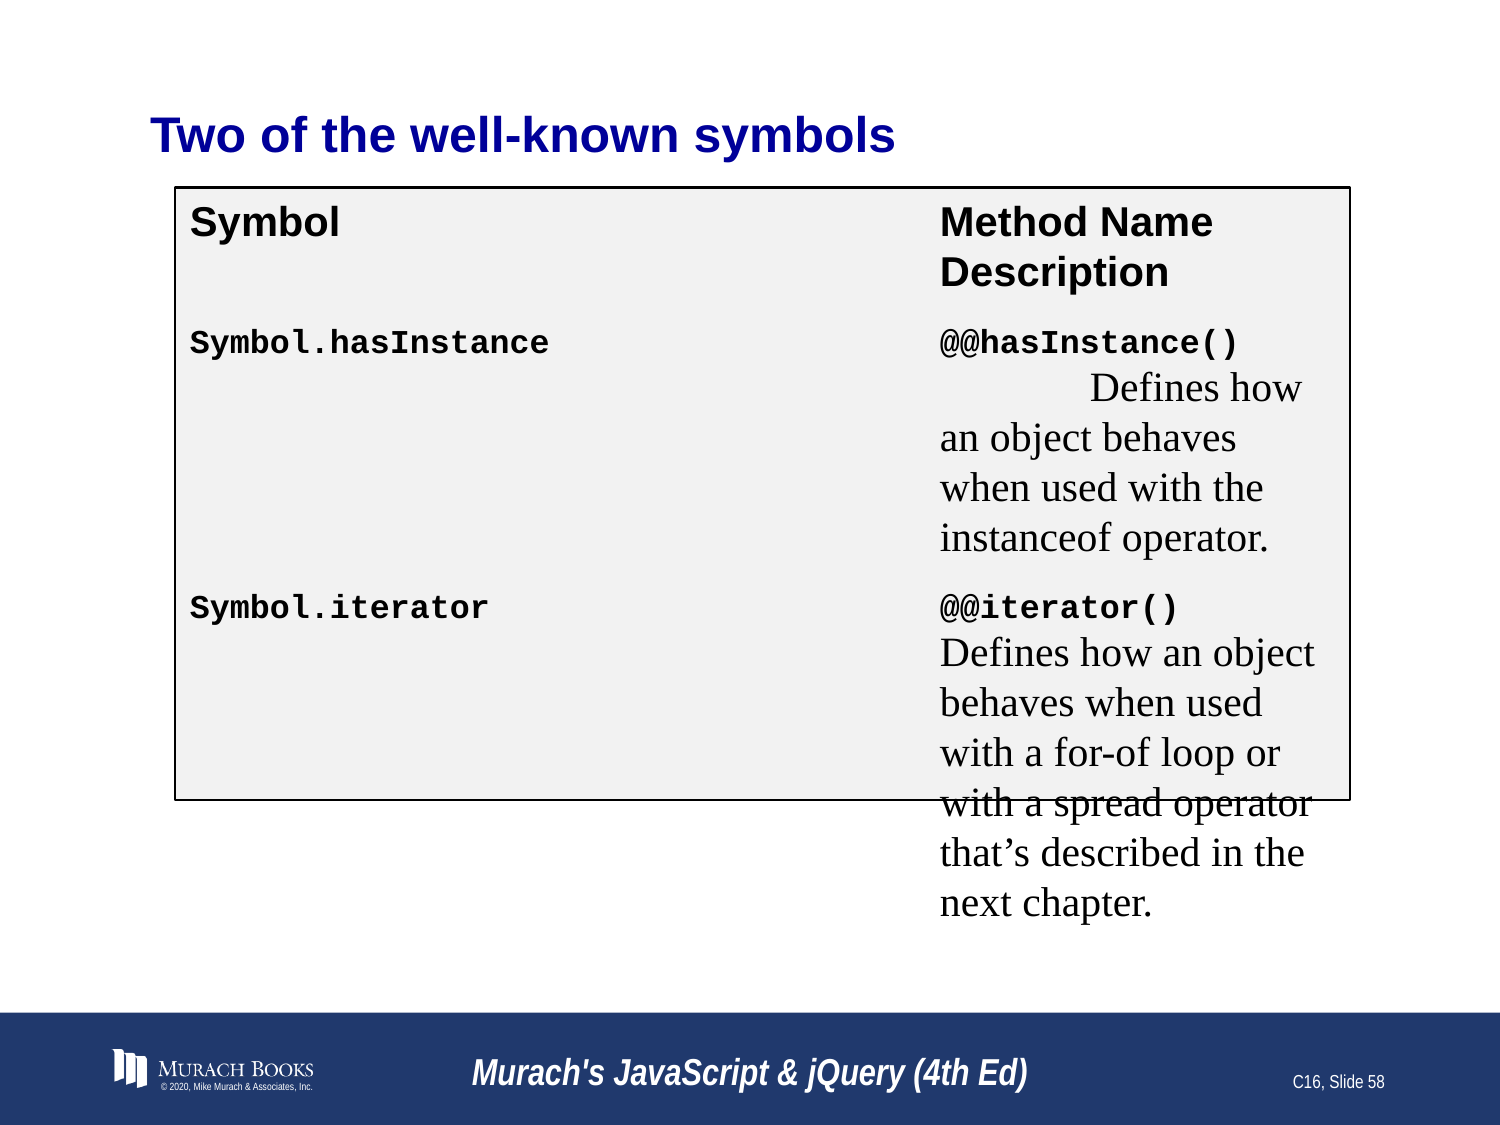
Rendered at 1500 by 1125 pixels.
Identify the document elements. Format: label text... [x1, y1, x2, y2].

footer © 2020, Mike Murach & Associates, Inc. [12, 1025, 463, 1100]
list Symbol Method Name Description Symbol.hasInstance @@hasInstance() Defines how an object behaves when used with the instanceof operator. Symbol.iterator @@iterator() Defines how an object behaves when used with a for-of loop or with a spread operator that’s described in the next chapter. [172, 185, 1353, 803]
slide_number Murach's JavaScript & jQuery (4th Ed) [463, 1025, 1050, 1100]
title Two of the well-known symbols [150, 102, 1350, 164]
slide_number C16, Slide 58 [1087, 1025, 1400, 1100]
